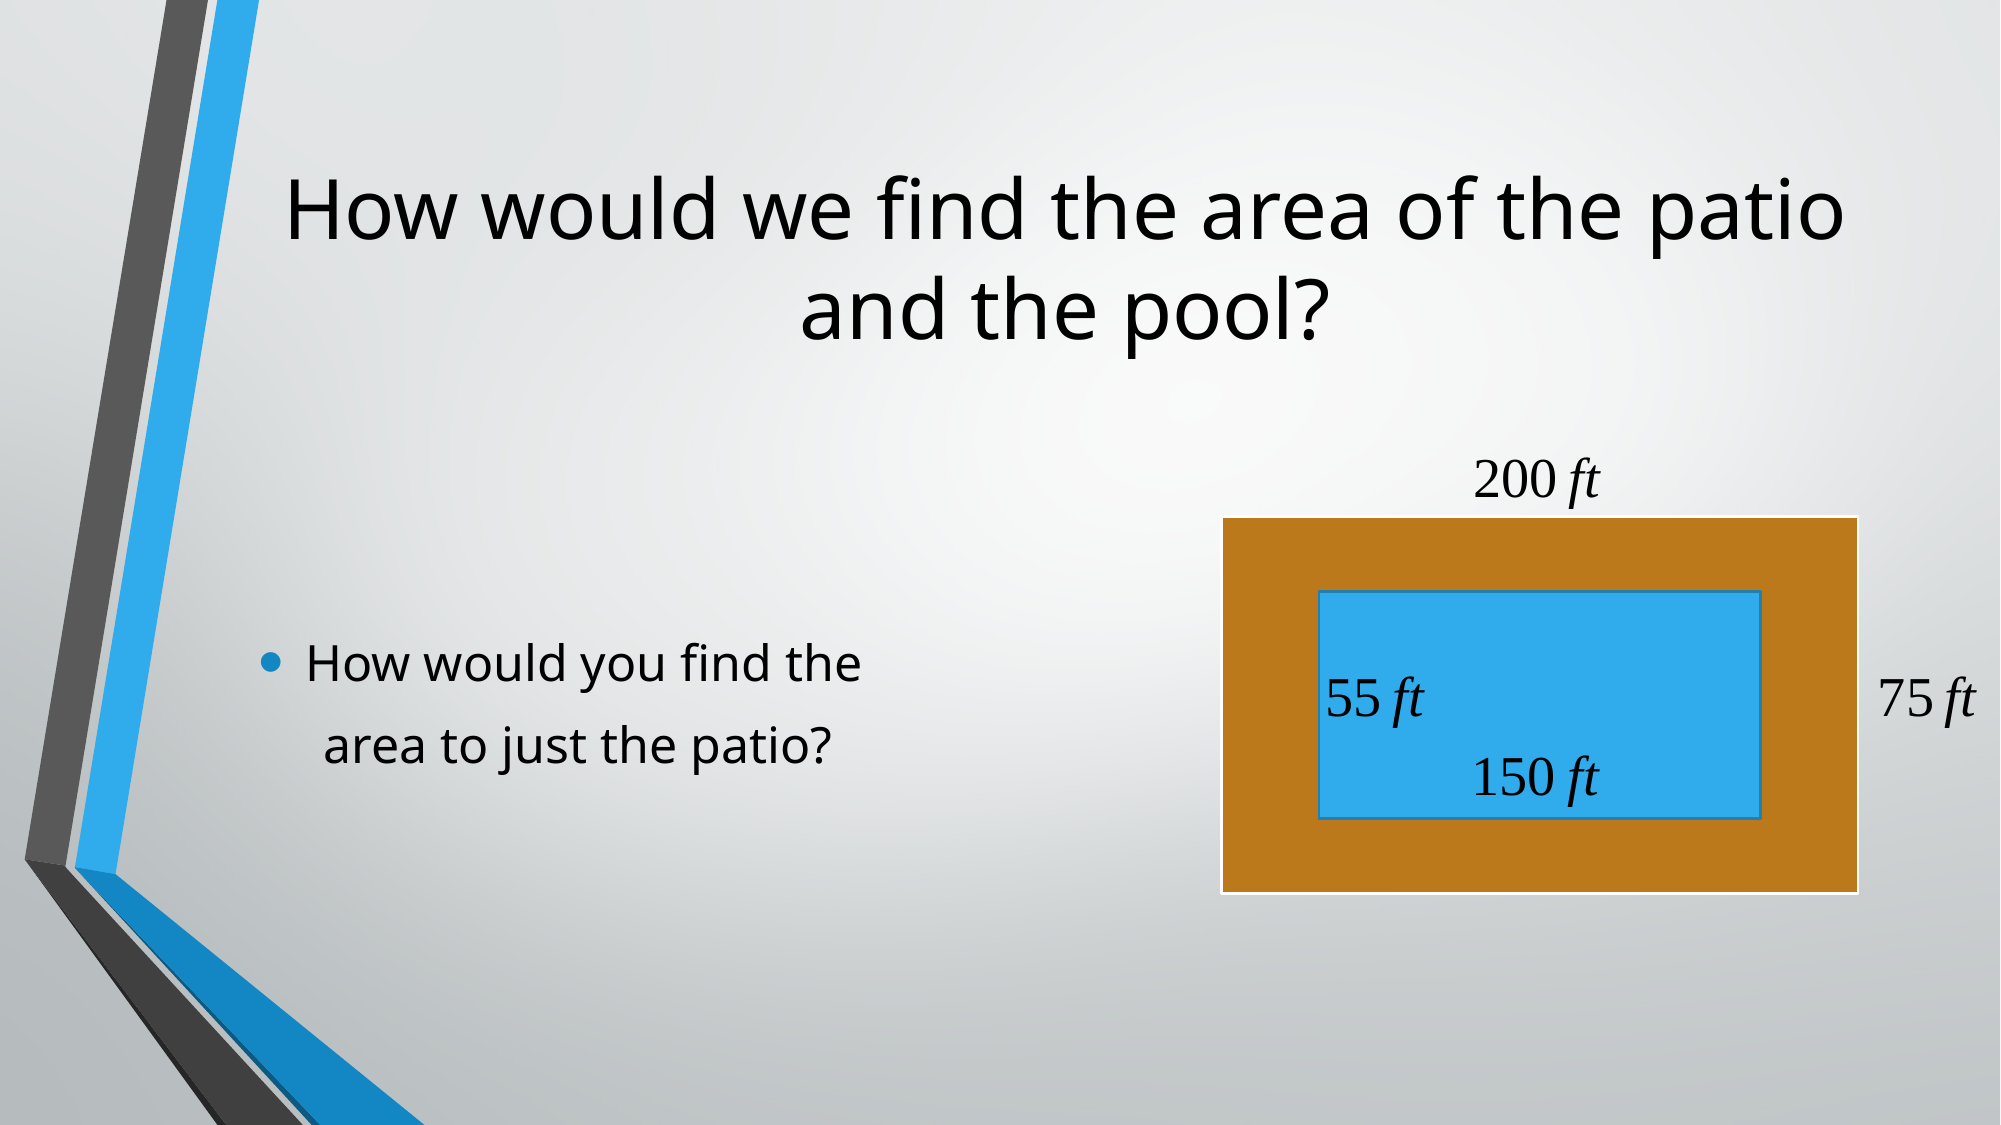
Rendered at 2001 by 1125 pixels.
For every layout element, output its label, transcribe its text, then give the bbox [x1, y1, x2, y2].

text_box [1318, 590, 1762, 820]
text_box [1220, 515, 1859, 895]
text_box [1318, 664, 1437, 740]
list How would you find the area to just the patio? [243, 446, 1887, 959]
title How would we find the area of the patio and the pool? [243, 112, 1887, 400]
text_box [1870, 664, 1988, 740]
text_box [1469, 743, 1611, 819]
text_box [1464, 445, 1615, 522]
